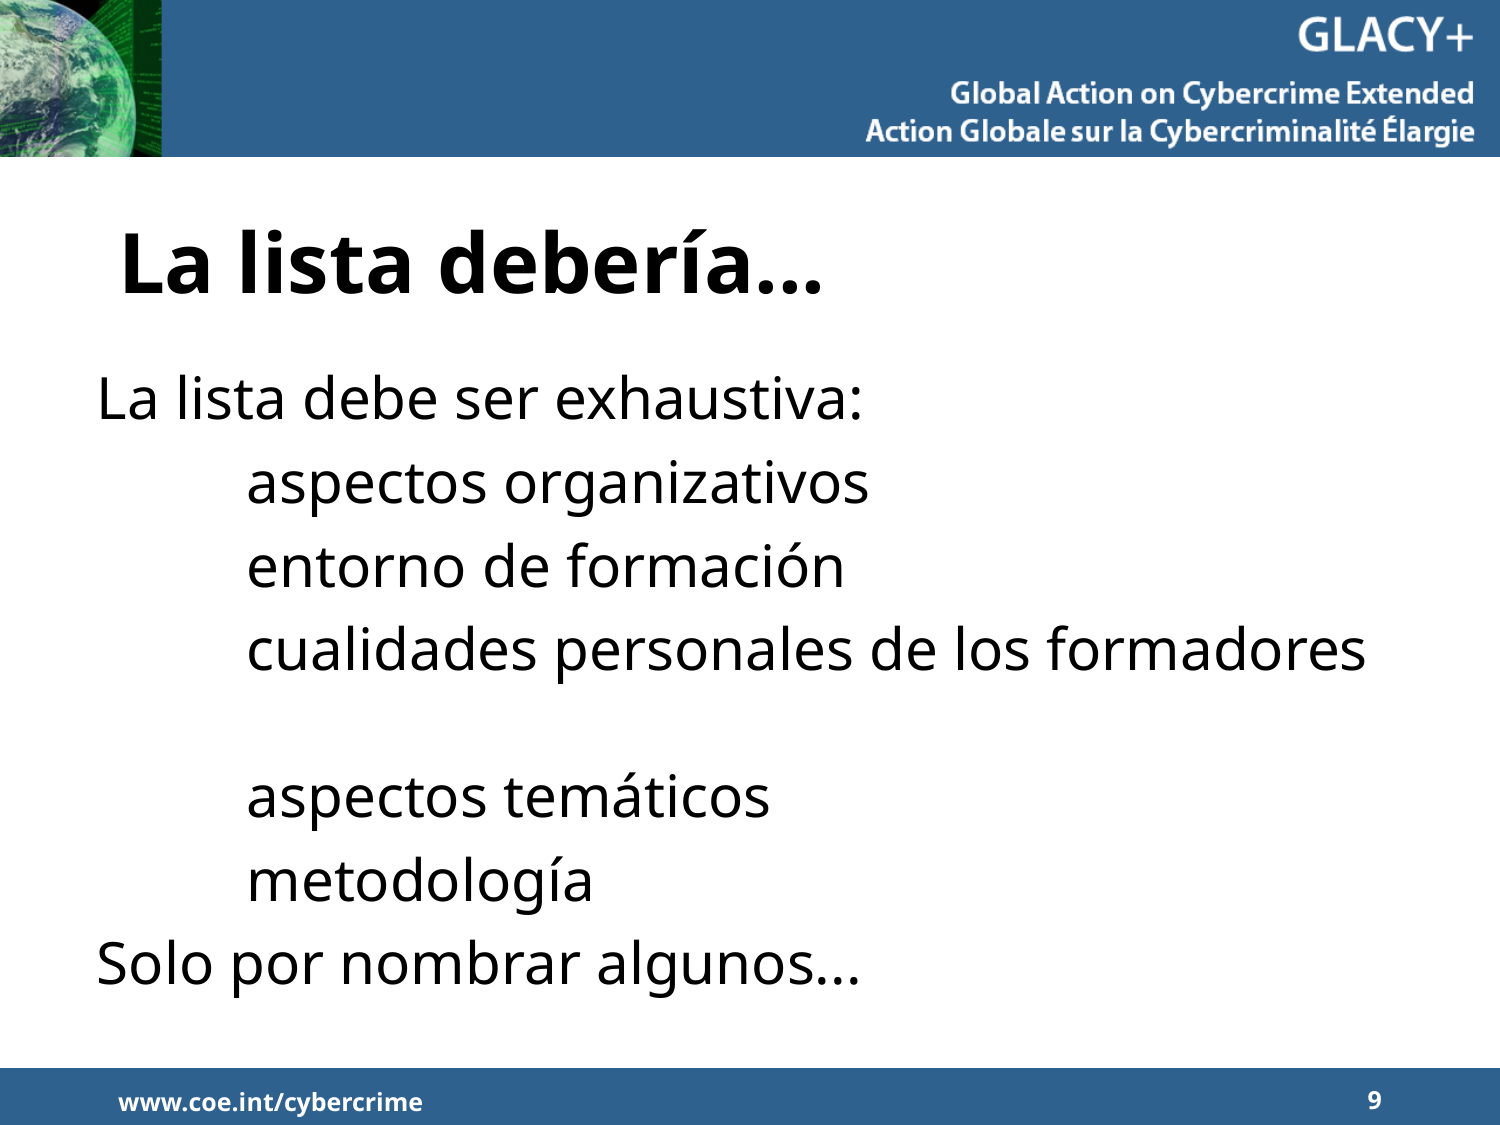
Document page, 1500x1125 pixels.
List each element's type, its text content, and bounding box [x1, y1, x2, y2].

slide_number 9 [1059, 1071, 1397, 1125]
title La lista debería... [103, 171, 1397, 362]
slide_number www.coe.int/cybercrime [103, 1071, 491, 1125]
picture [0, 0, 1500, 157]
list La lista debe ser exhaustiva: aspectos organizativos entorno de formación cualidades personales de los formadores aspectos temáticos metodología Solo por nombrar algunos... [81, 362, 1397, 1086]
